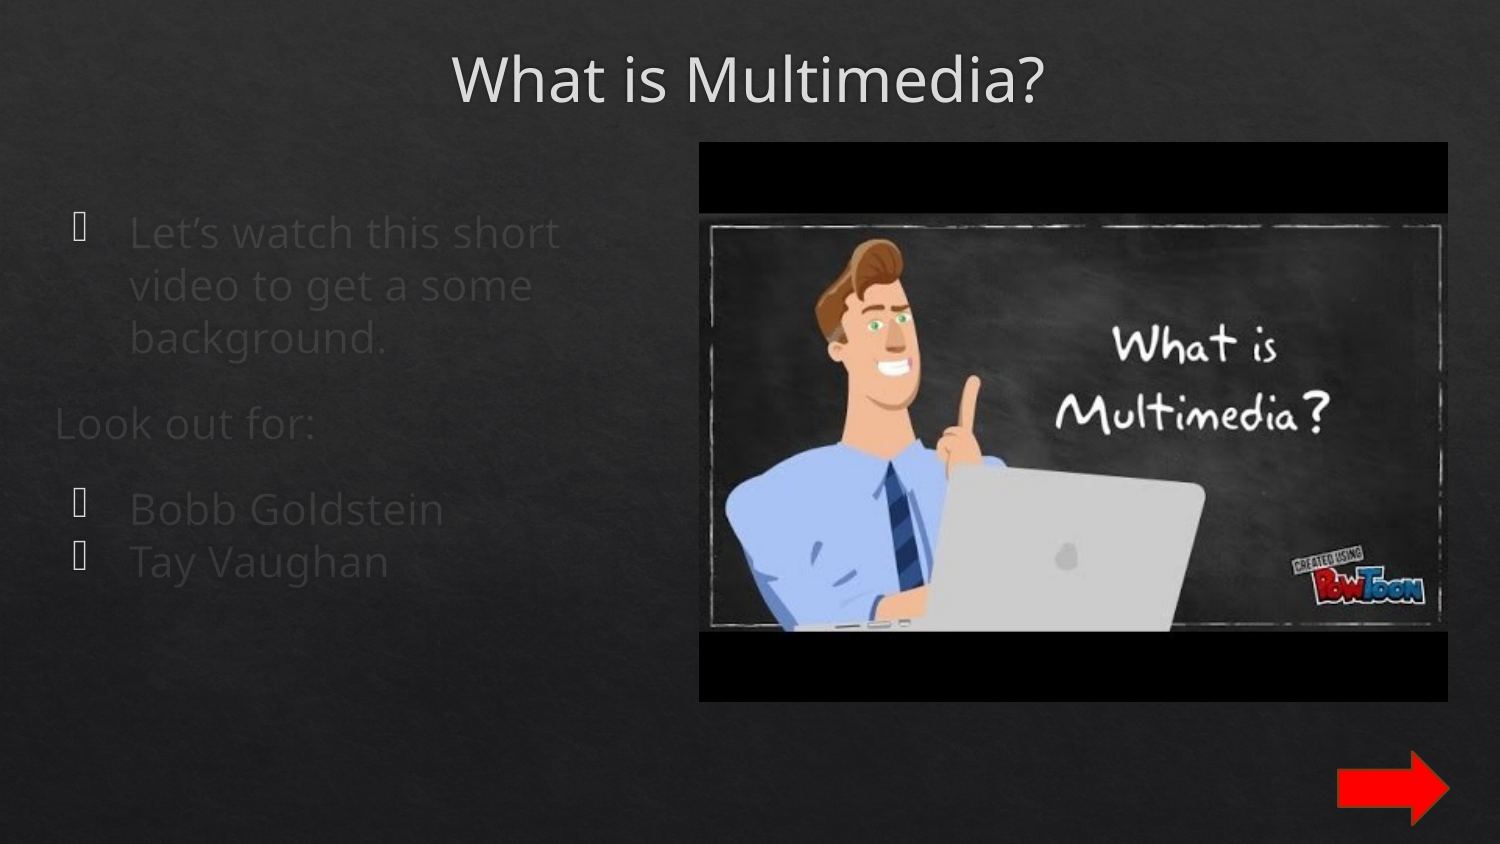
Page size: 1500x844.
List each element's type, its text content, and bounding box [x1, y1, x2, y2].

title What is Multimedia? [50, 24, 1448, 117]
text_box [698, 141, 1450, 703]
text_box [1337, 750, 1450, 827]
list Let’s watch this short video to get a some background. Look out for: Bobb Goldstein Tay Vaughan [38, 189, 613, 750]
